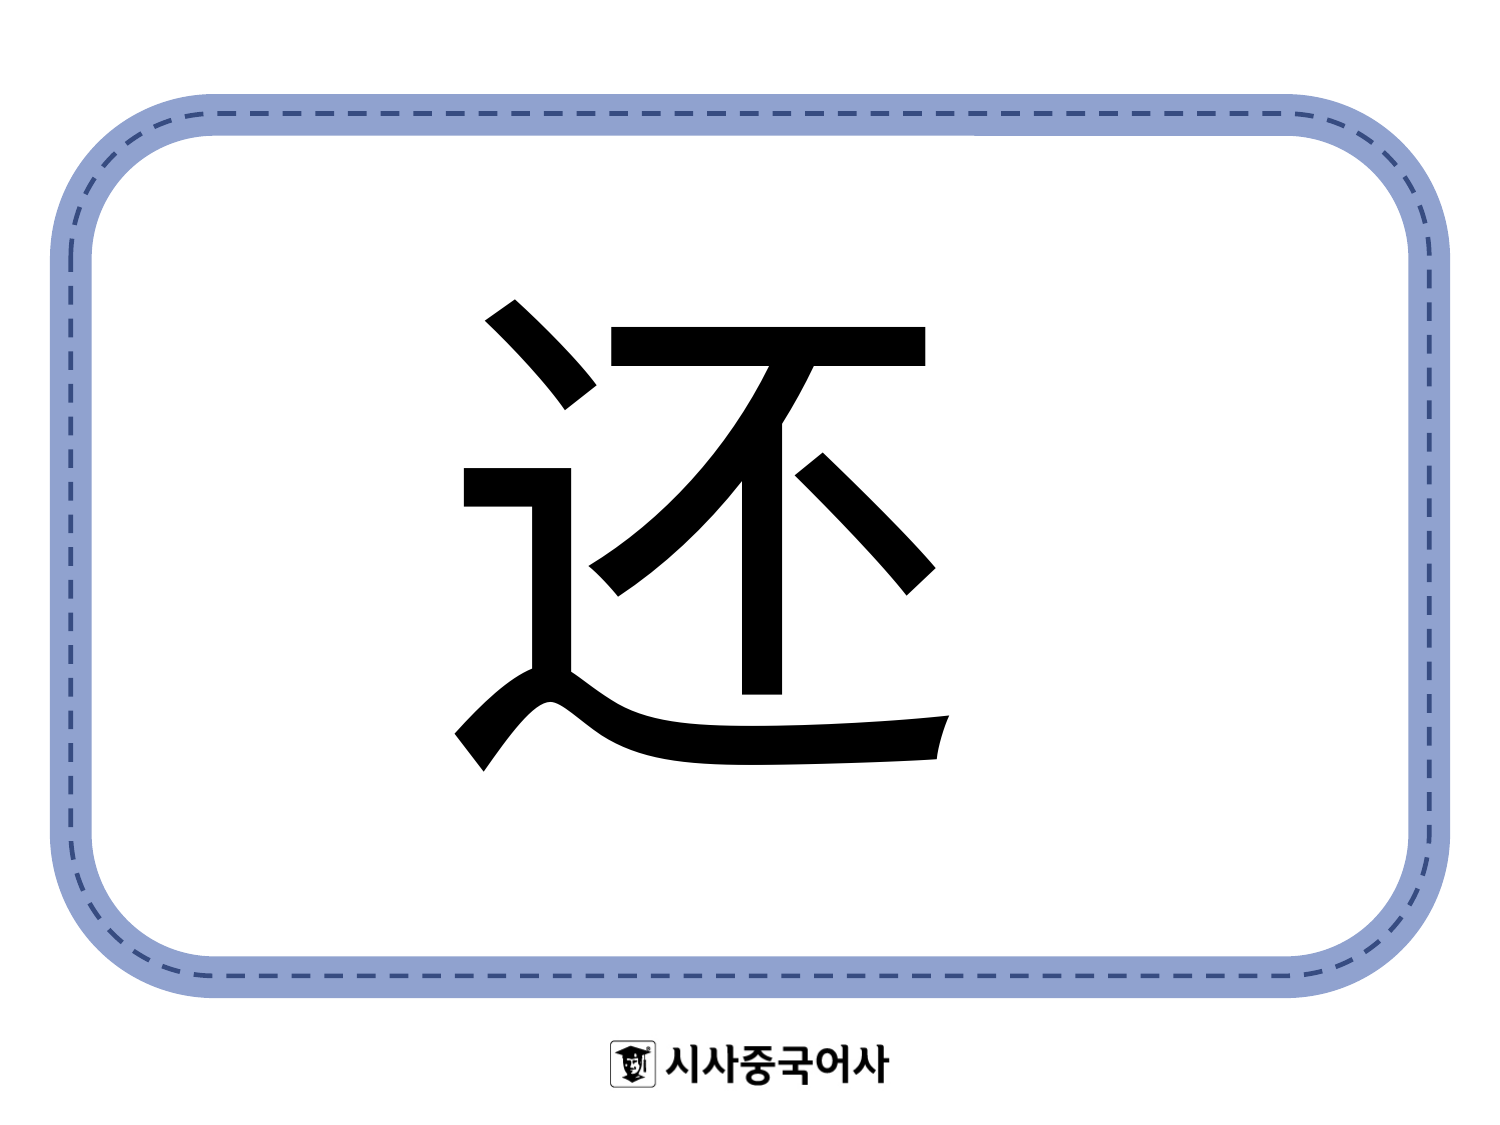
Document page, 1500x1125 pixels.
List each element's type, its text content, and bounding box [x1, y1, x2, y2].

picture [602, 1034, 898, 1094]
text_box 还 [145, 189, 1354, 853]
